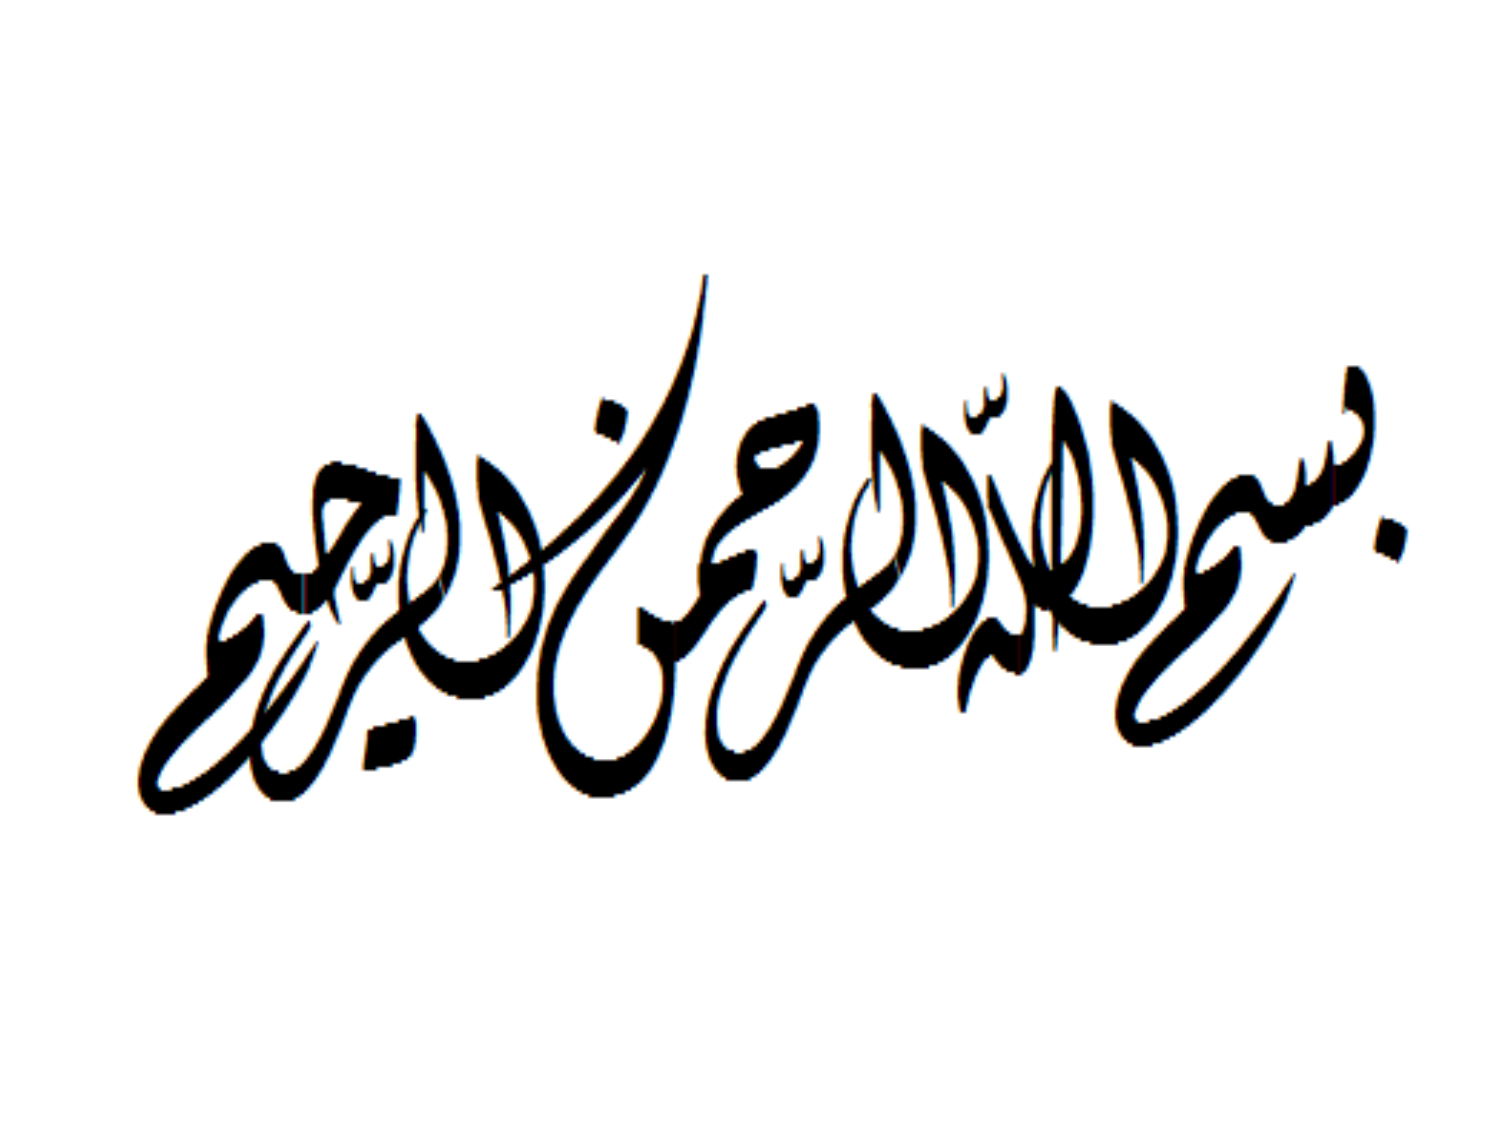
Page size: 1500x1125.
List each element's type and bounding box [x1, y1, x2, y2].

picture [76, 207, 1483, 870]
